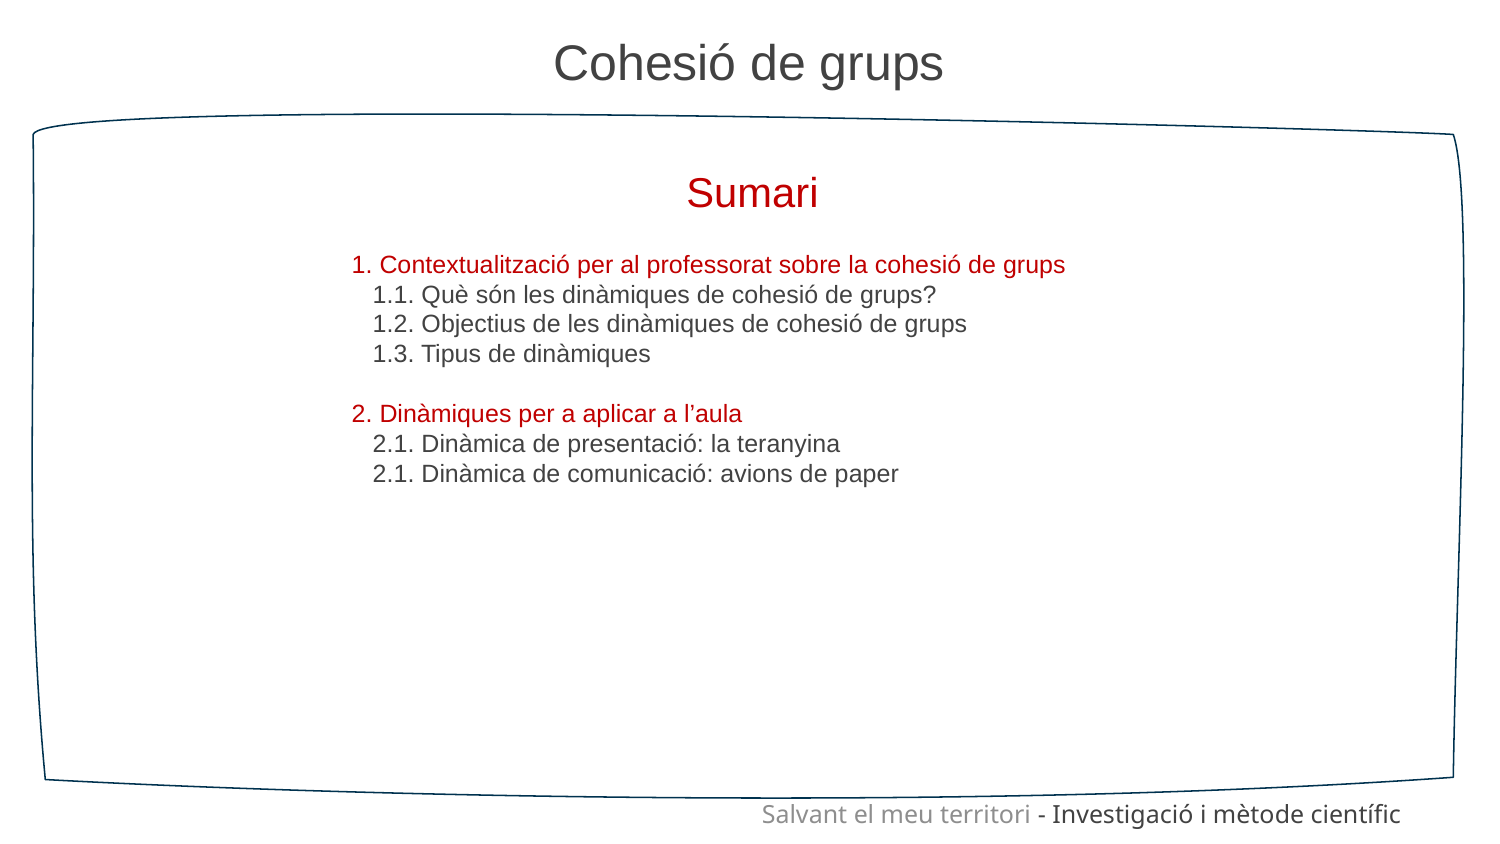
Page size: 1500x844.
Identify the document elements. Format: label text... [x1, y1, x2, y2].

text_box Sumari [88, 148, 1417, 234]
title Cohesió de grups [0, 20, 1499, 106]
text_box [32, 114, 1464, 790]
text_box 1. Contextualització per al professorat sobre la cohesió de grups 1.1. Què són les dinàmiques de cohesió de grups? 1.2. Objectius de les dinàmiques de cohesió de grups 1.3. Tipus de dinàmiques 2. Dinàmiques per a aplicar a l’aula 2.1. Dinàmica de presentació: la teranyina 2.1. Dinàmica de comunicació: avions de paper [336, 240, 1167, 496]
text_box Salvant el meu territori - Investigació i mètode científic [88, 790, 1417, 844]
